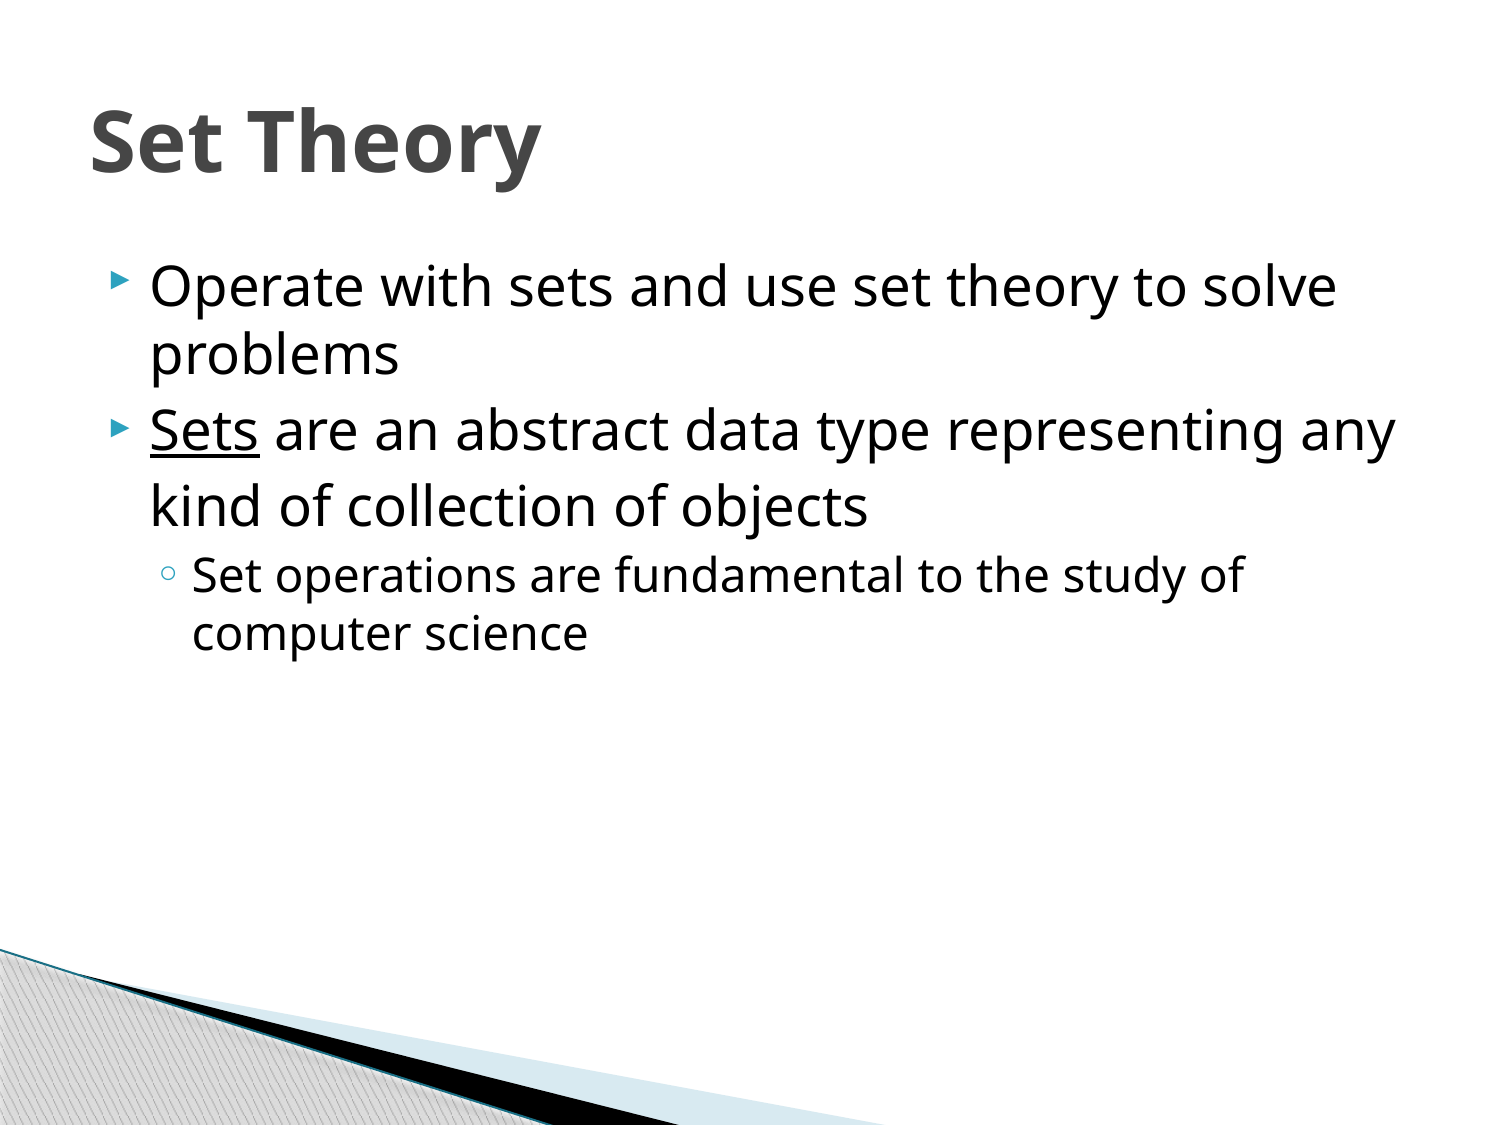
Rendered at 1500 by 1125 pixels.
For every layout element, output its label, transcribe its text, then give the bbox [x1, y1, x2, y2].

list Operate with sets and use set theory to solve problems Sets are an abstract data type representing any kind of collection of objects Set operations are fundamental to the study of computer science [75, 243, 1425, 986]
title Set Theory [75, 45, 1425, 233]
